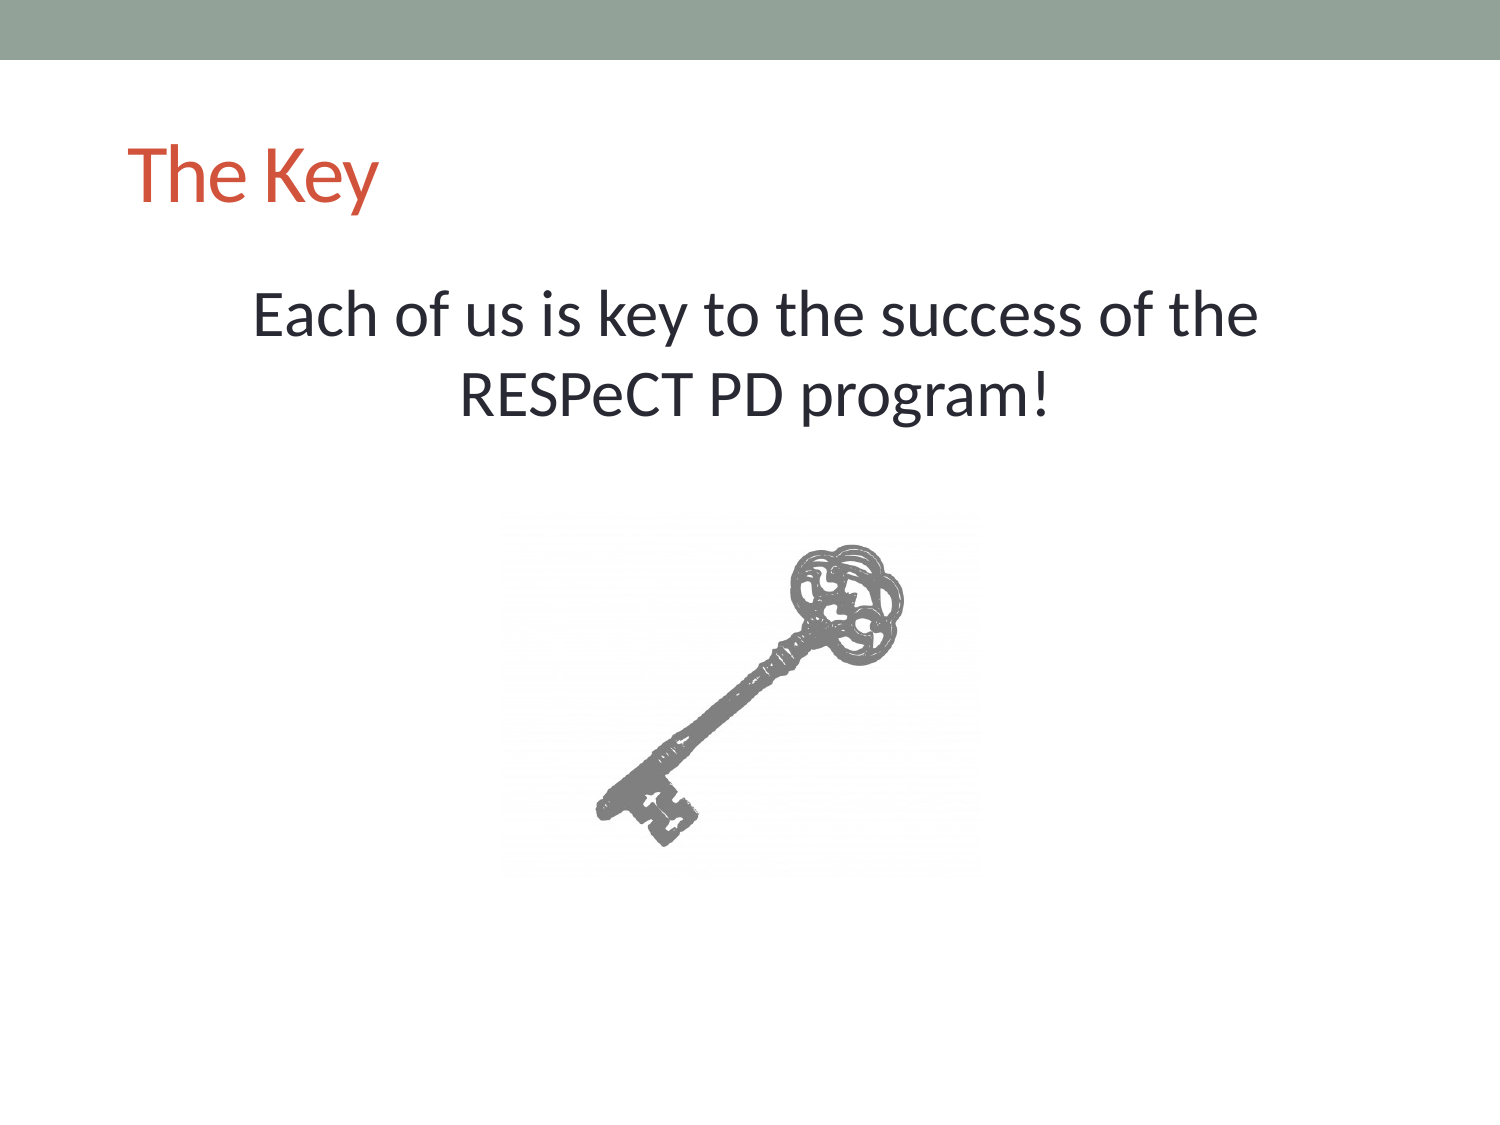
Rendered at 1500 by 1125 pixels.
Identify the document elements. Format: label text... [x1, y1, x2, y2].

title The Key [112, 87, 1425, 250]
list Each of us is key to the success of the RESPeCT PD program! [87, 262, 1425, 1000]
picture [499, 512, 981, 883]
